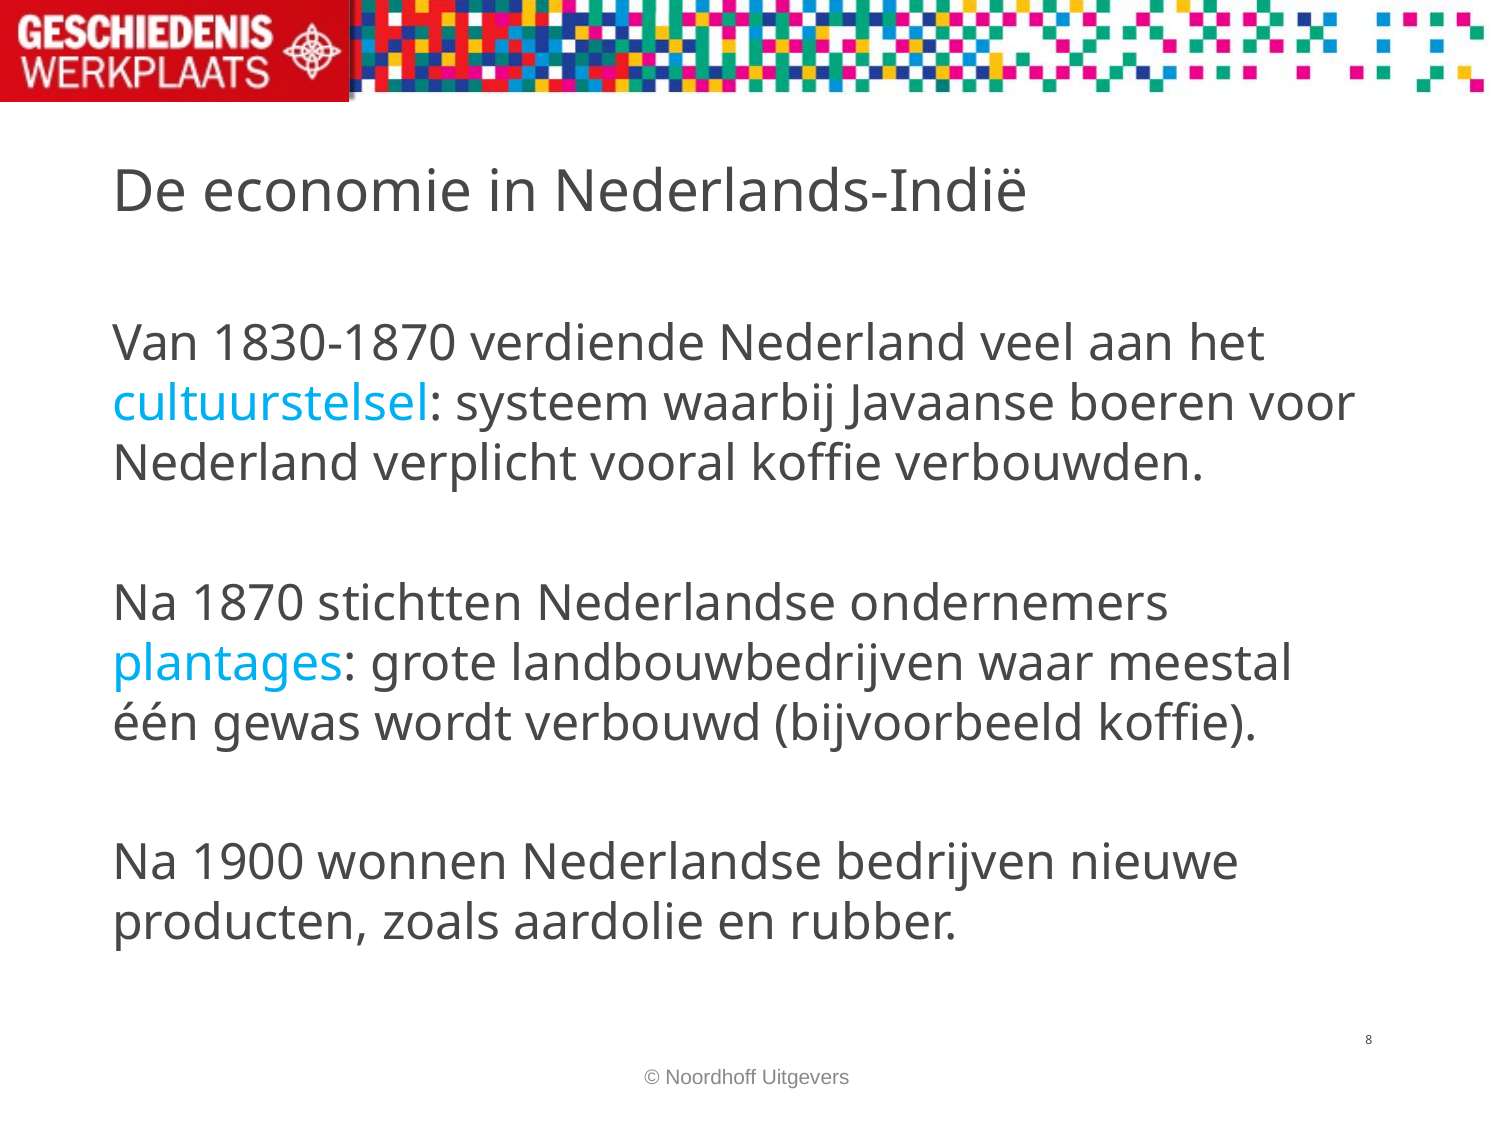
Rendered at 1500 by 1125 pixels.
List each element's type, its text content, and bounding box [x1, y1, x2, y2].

list Van 1830-1870 verdiende Nederland veel aan het cultuurstelsel: systeem waarbij Javaanse boeren voor Nederland verplicht vooral koffie verbouwden. Na 1870 stichtten Nederlandse ondernemers plantages: grote landbouwbedrijven waar meestal één gewas wordt verbouwd (bijvoorbeeld koffie). Na 1900 wonnen Nederlandse bedrijven nieuwe producten, zoals aardolie en rubber. [112, 302, 1409, 1024]
text_box © Noordhoff Uitgevers [512, 1045, 988, 1106]
slide_number 8 [1325, 1025, 1388, 1063]
picture [0, 0, 1500, 1125]
title De economie in Nederlands-Indië [112, 145, 1401, 256]
